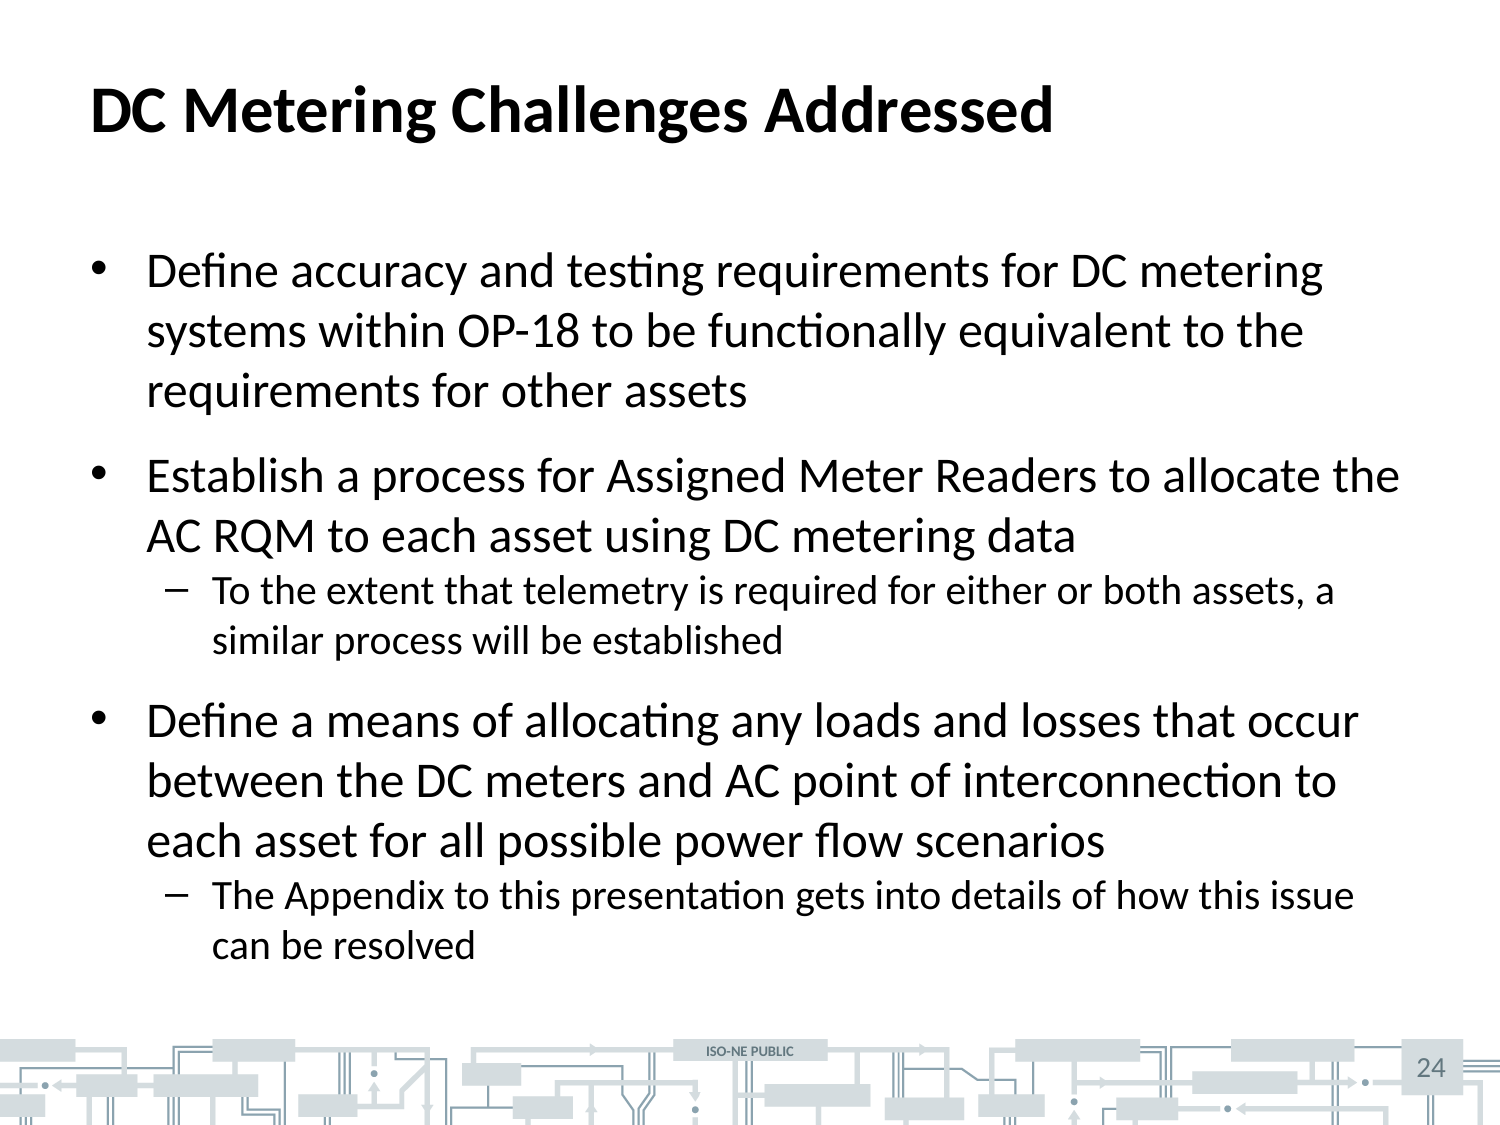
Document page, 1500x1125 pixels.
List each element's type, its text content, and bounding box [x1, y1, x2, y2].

slide_number 24 [1400, 1044, 1463, 1088]
title DC Metering Challenges Addressed [75, 12, 1425, 200]
picture [0, 1031, 1500, 1125]
list Define accuracy and testing requirements for DC metering systems within OP-18 to be functionally equivalent to the requirements for other assets Establish a process for Assigned Meter Readers to allocate the AC RQM to each asset using DC metering data To the extent that telemetry is required for either or both assets, a similar process will be established Define a means of allocating any loads and losses that occur between the DC meters and AC point of interconnection to each asset for all possible power flow scenarios The Appendix to this presentation gets into details of how this issue can be resolved [75, 229, 1425, 1020]
